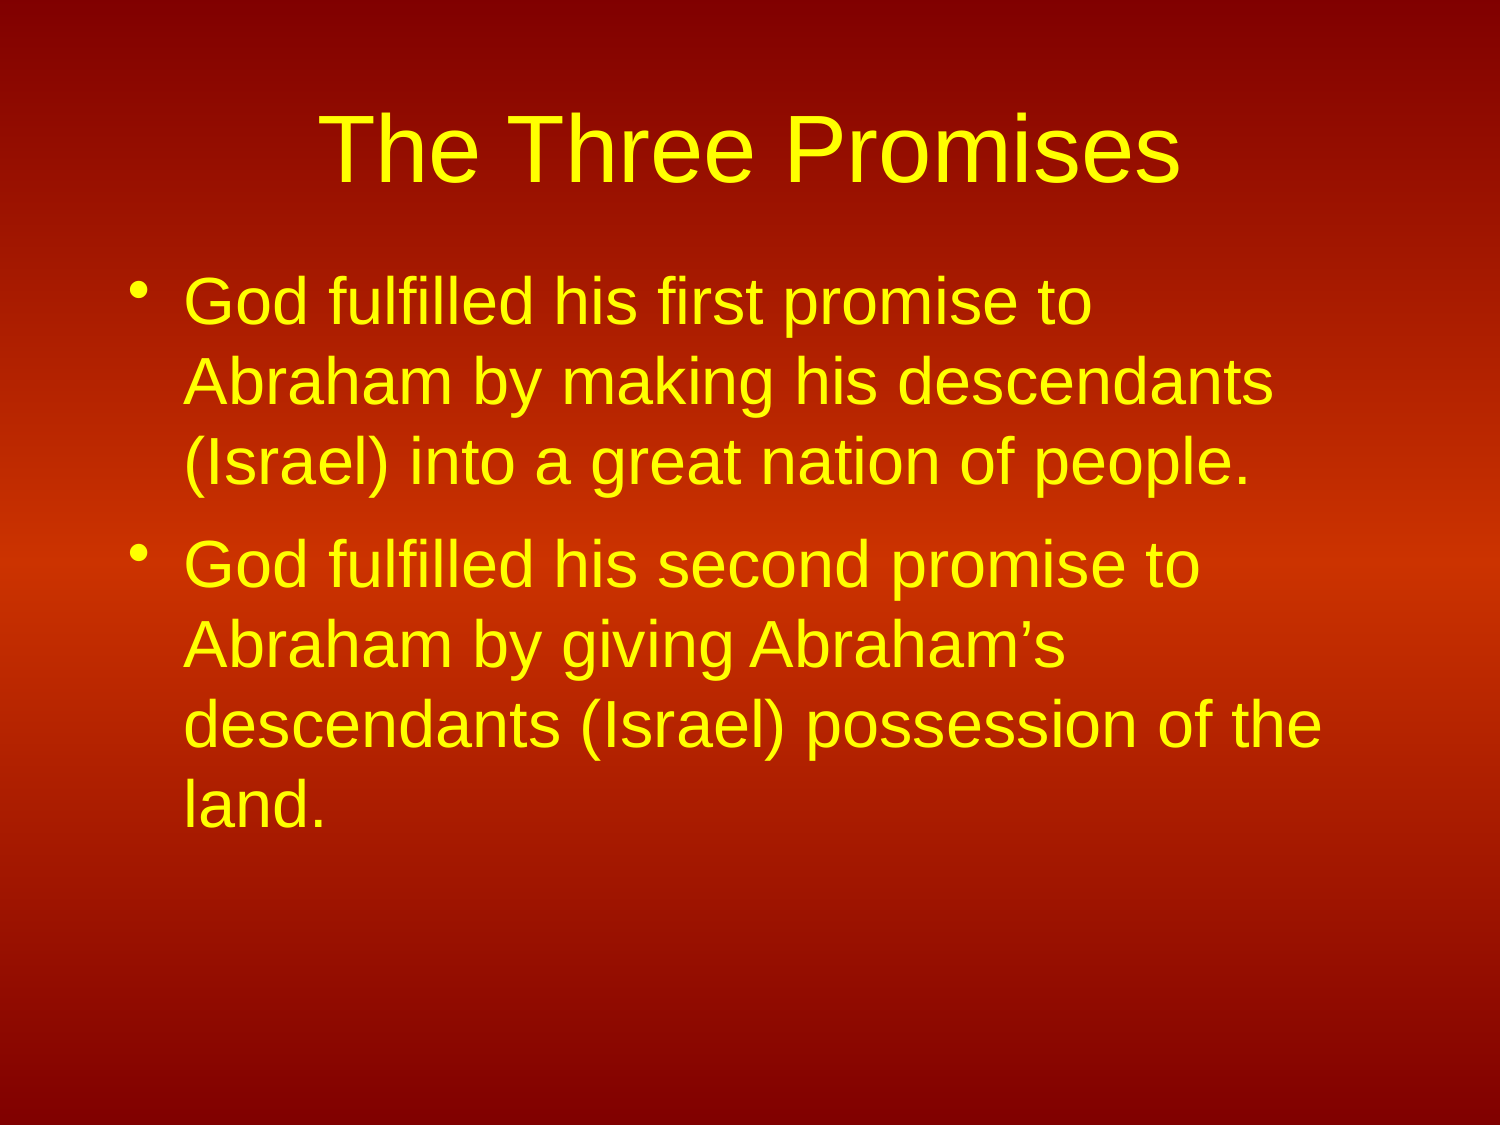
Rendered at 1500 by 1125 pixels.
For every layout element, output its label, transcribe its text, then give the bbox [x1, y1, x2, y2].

title The Three Promises [37, 50, 1463, 238]
list God fulfilled his first promise to Abraham by making his descendants (Israel) into a great nation of people. God fulfilled his second promise to Abraham by giving Abraham’s descendants (Israel) possession of the land. [112, 249, 1388, 1088]
